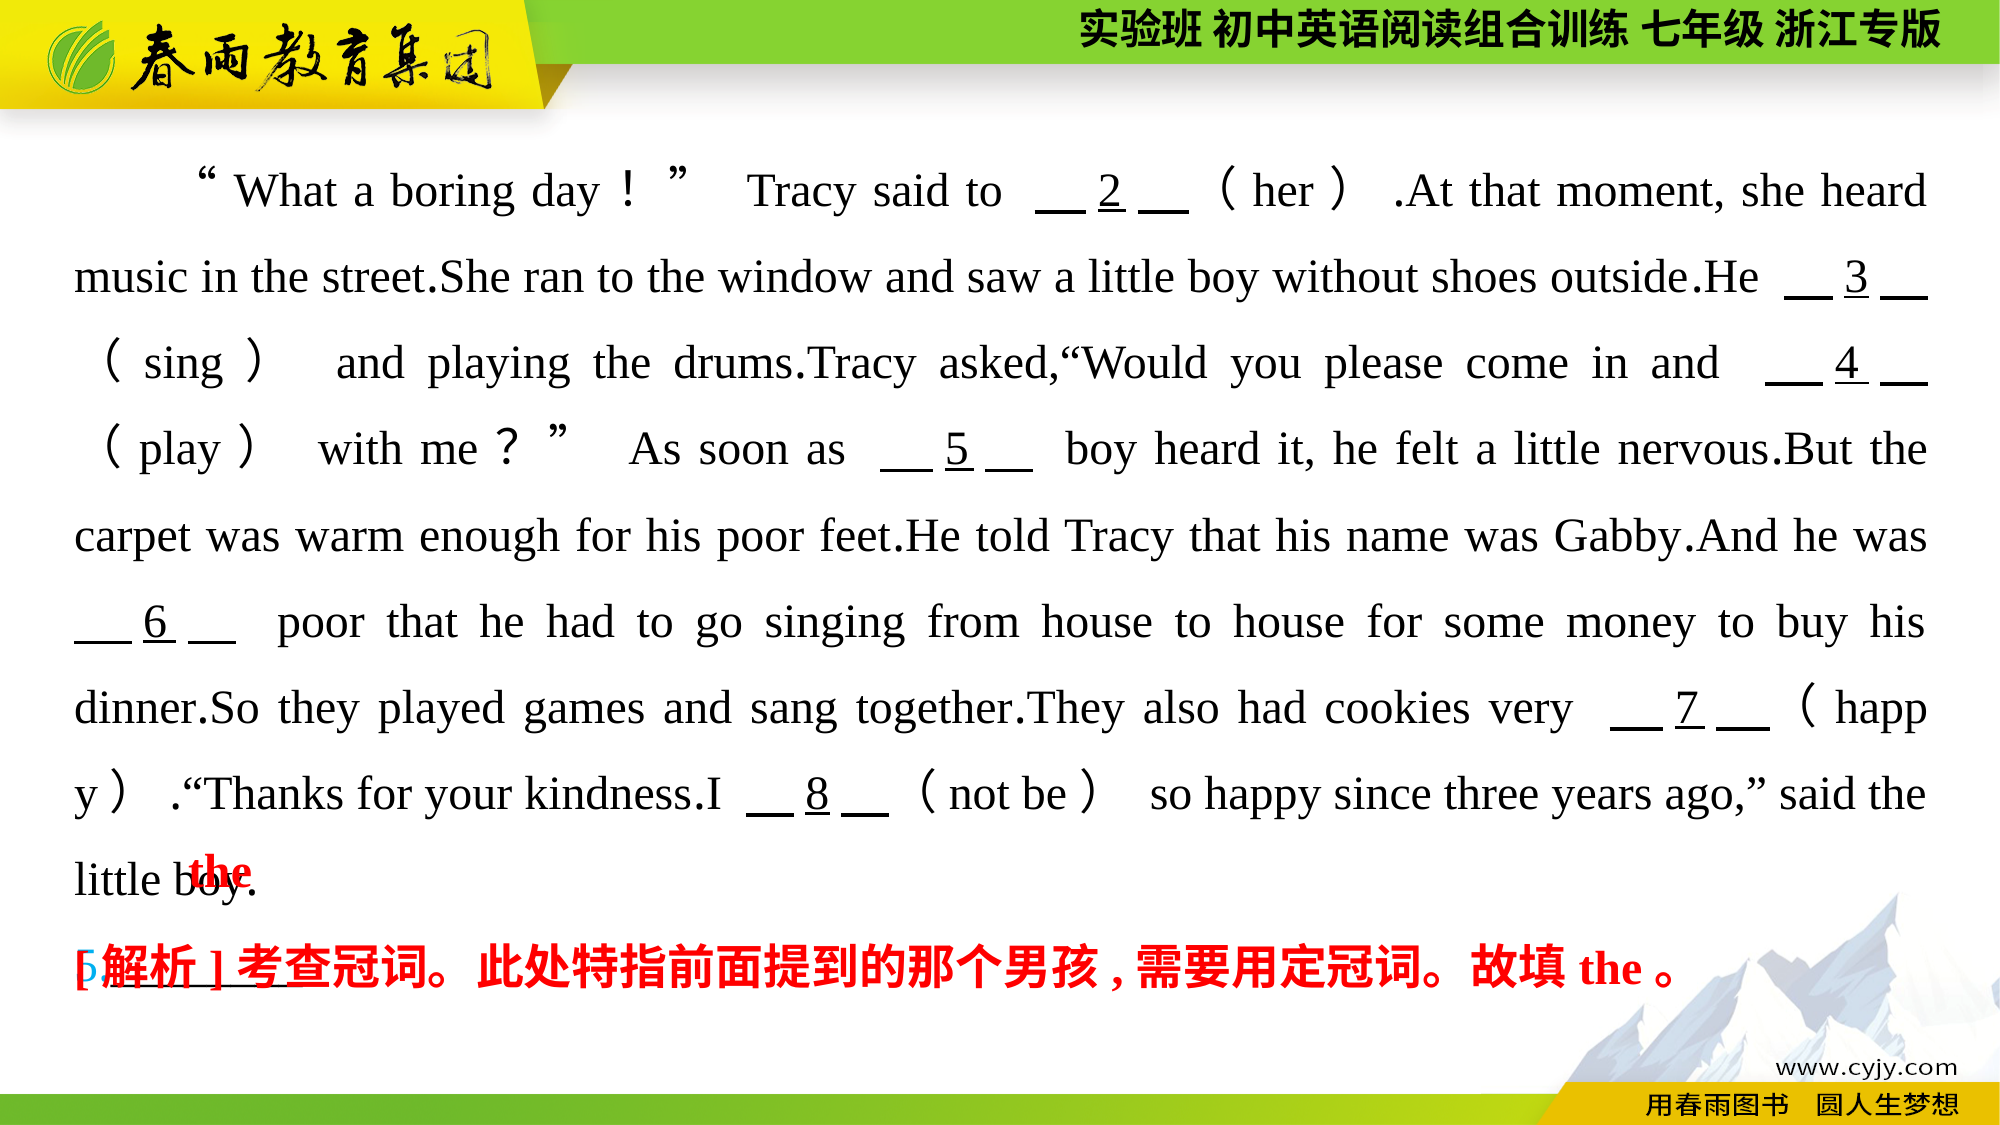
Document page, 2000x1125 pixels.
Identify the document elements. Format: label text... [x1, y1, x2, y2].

text_box [解析]考查冠词。此处特指前面提到的那个男孩,需要用定冠词。故填the。 [59, 900, 1792, 1002]
list “What a boring day！” Tracy said to 2 （her）.At that moment, she heard music in the street.She ran to the window and saw a little boy without shoes outside.He 3 （sing） and playing the drums.Tracy asked,“Would you please come in and 4 （play） with me？” As soon as 5 boy heard it, he felt a little nervous.But the carpet was warm enough for his poor feet.He told Tracy that his name was Gabby.And he was 6 poor that he had to go singing from house to house for some money to buy his dinner.So they played games and sang together.They also had cookies very 7 （happy）.“Thanks for your kindness.I 8 （not be） so happy since three years ago,” said the little boy. 5.________ [59, 122, 1944, 911]
text_box the [173, 832, 268, 900]
picture [0, 0, 2000, 1125]
